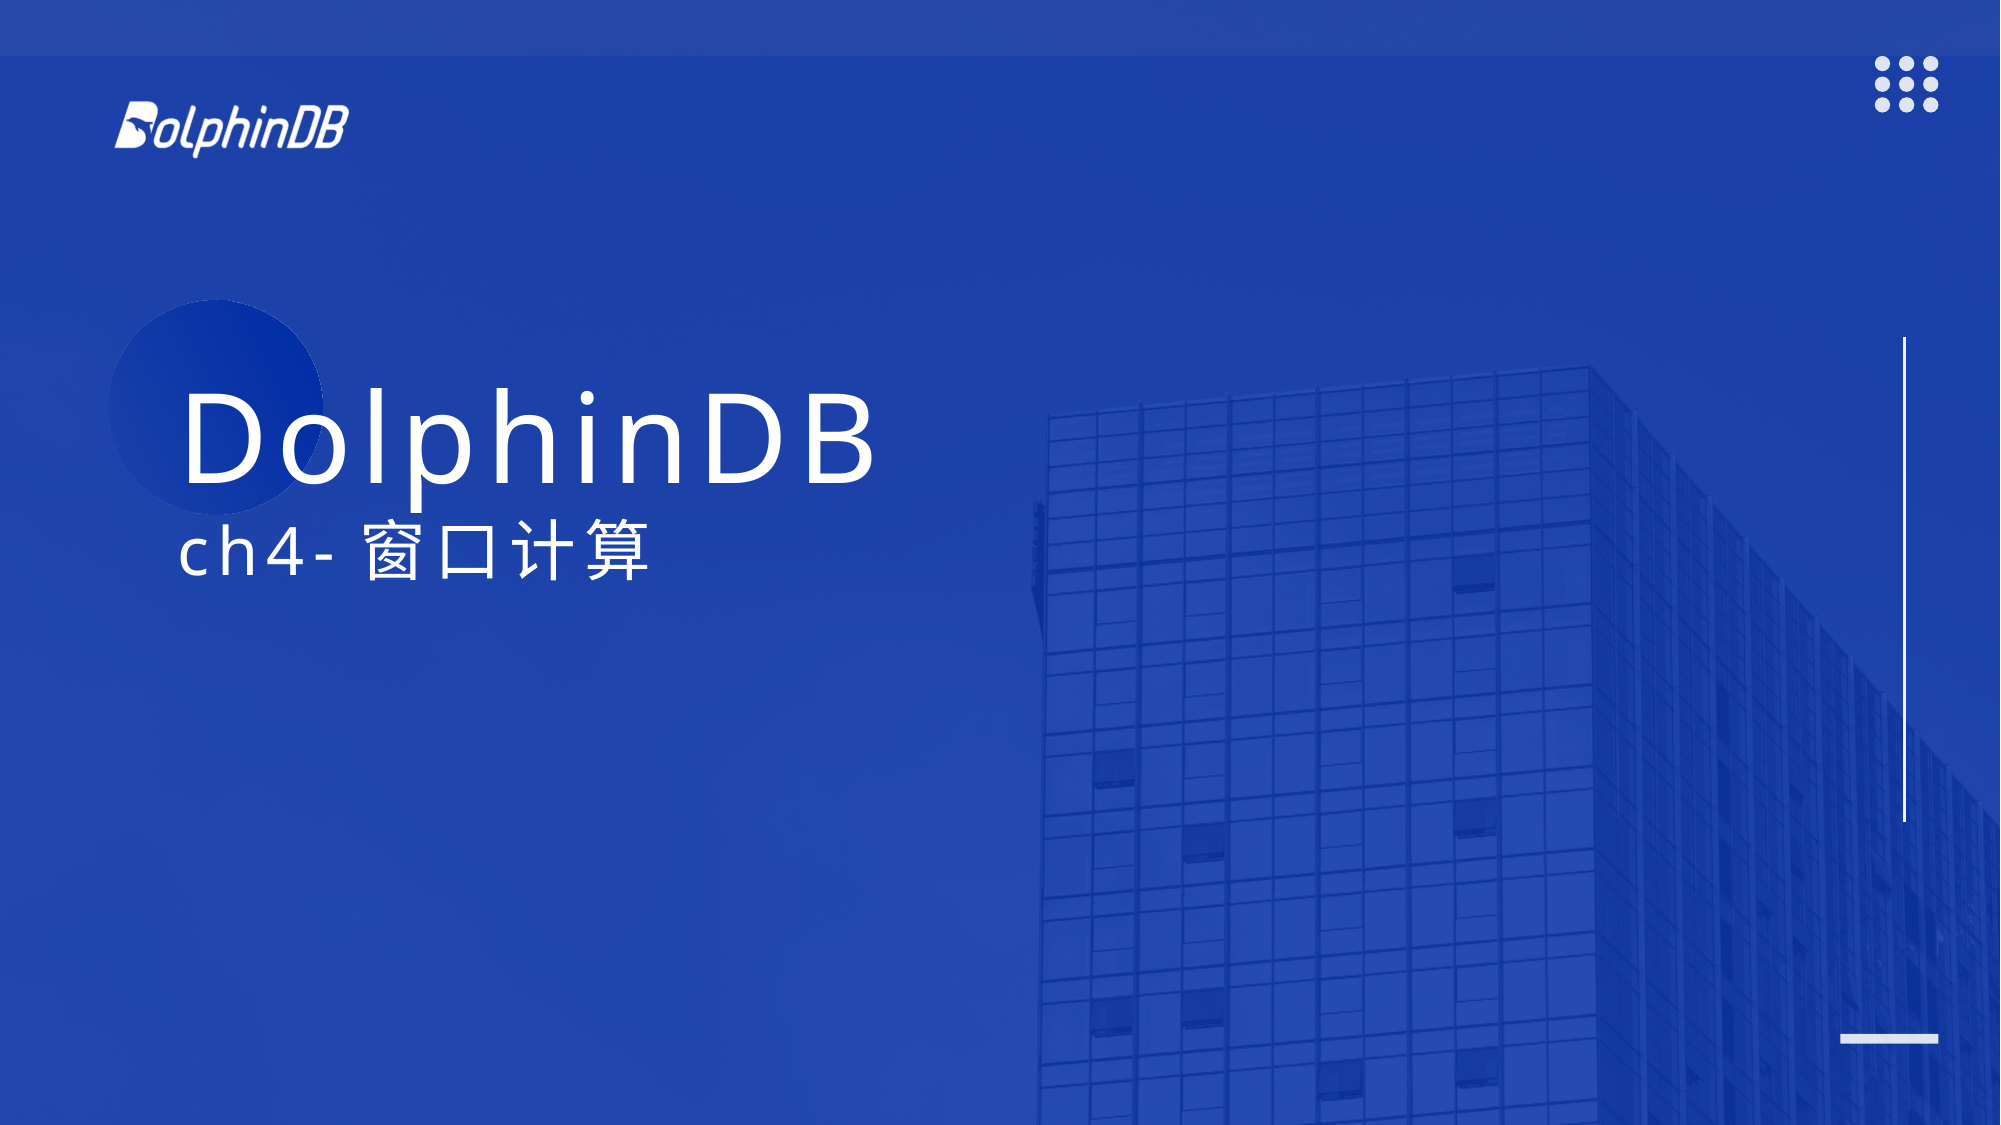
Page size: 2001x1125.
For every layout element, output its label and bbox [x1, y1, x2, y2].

text_box [1874, 55, 1939, 113]
picture [0, 0, 2000, 1125]
